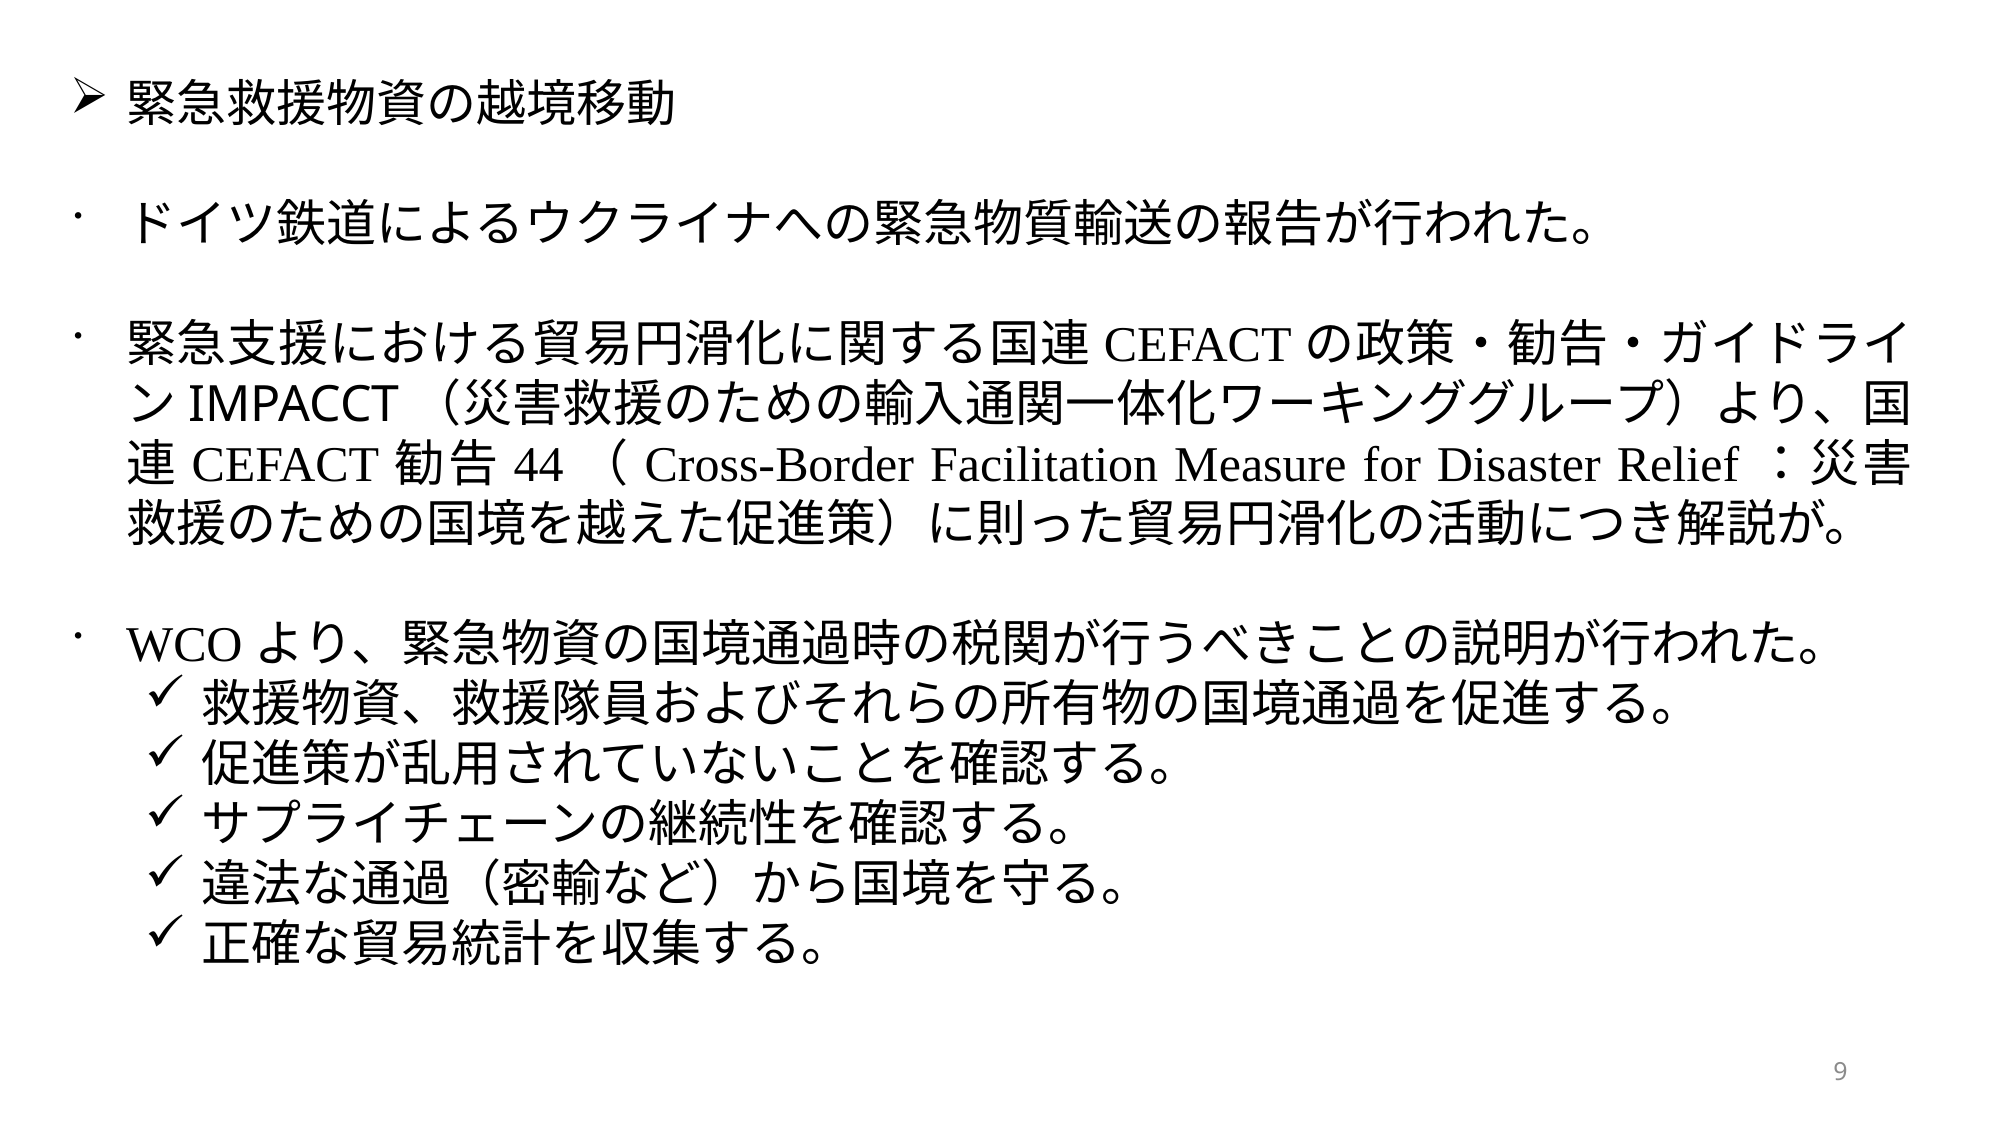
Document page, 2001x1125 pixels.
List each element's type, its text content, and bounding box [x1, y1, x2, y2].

text_box 緊急救援物資の越境移動 ドイツ鉄道によるウクライナへの緊急物質輸送の報告が行われた。 緊急支援における貿易円滑化に関する国連CEFACTの政策・勧告・ガイドラインIMPACCT（災害救援のための輸入通関一体化ワーキンググループ）より、国連CEFACT勧告44（Cross-Border Facilitation Measure for Disaster Relief：災害救援のための国境を越えた促進策）に則った貿易円滑化の活動につき解説が。 WCOより、緊急物資の国境通過時の税関が行うべきことの説明が行われた。 救援物資、救援隊員およびそれらの所有物の国境通過を促進する。 促進策が乱用されていないことを確認する。 サプライチェーンの継続性を確認する。 違法な通過（密輸など）から国境を守る。 正確な貿易統計を収集する。 [55, 64, 1928, 980]
slide_number 9 [1412, 1042, 1863, 1103]
